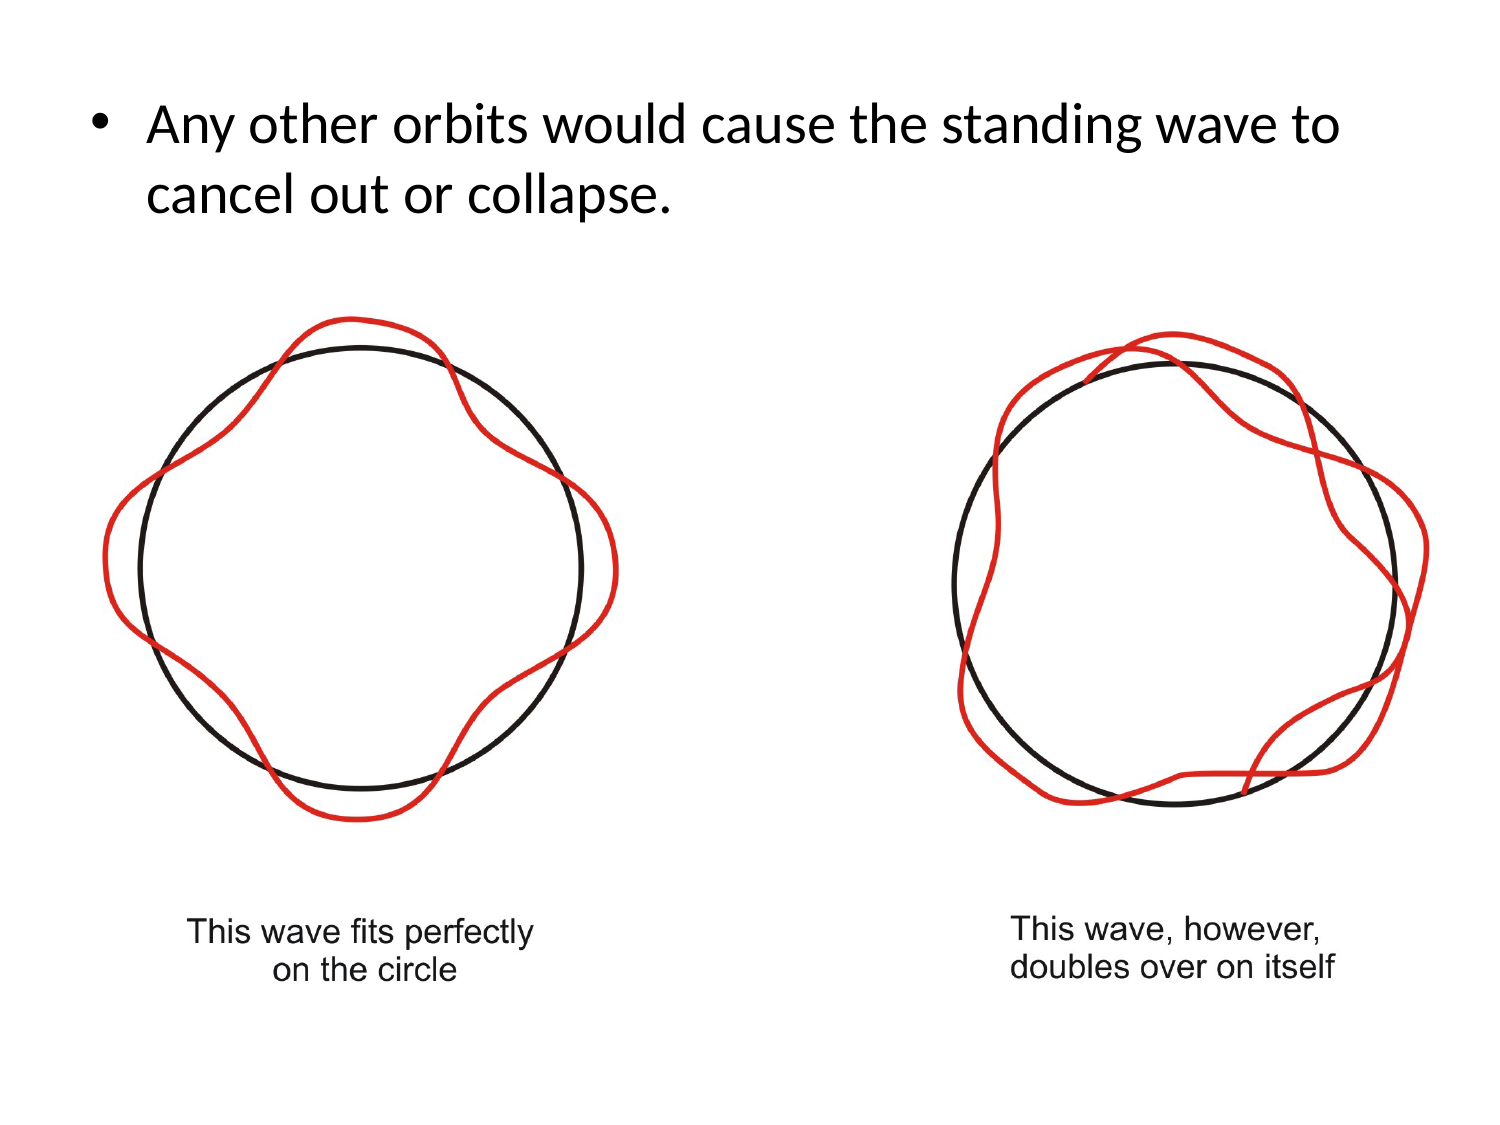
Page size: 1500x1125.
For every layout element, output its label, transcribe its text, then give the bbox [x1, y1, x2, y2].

picture [88, 302, 1443, 995]
list Any other orbits would cause the standing wave to cancel out or collapse. [74, 77, 1426, 1012]
